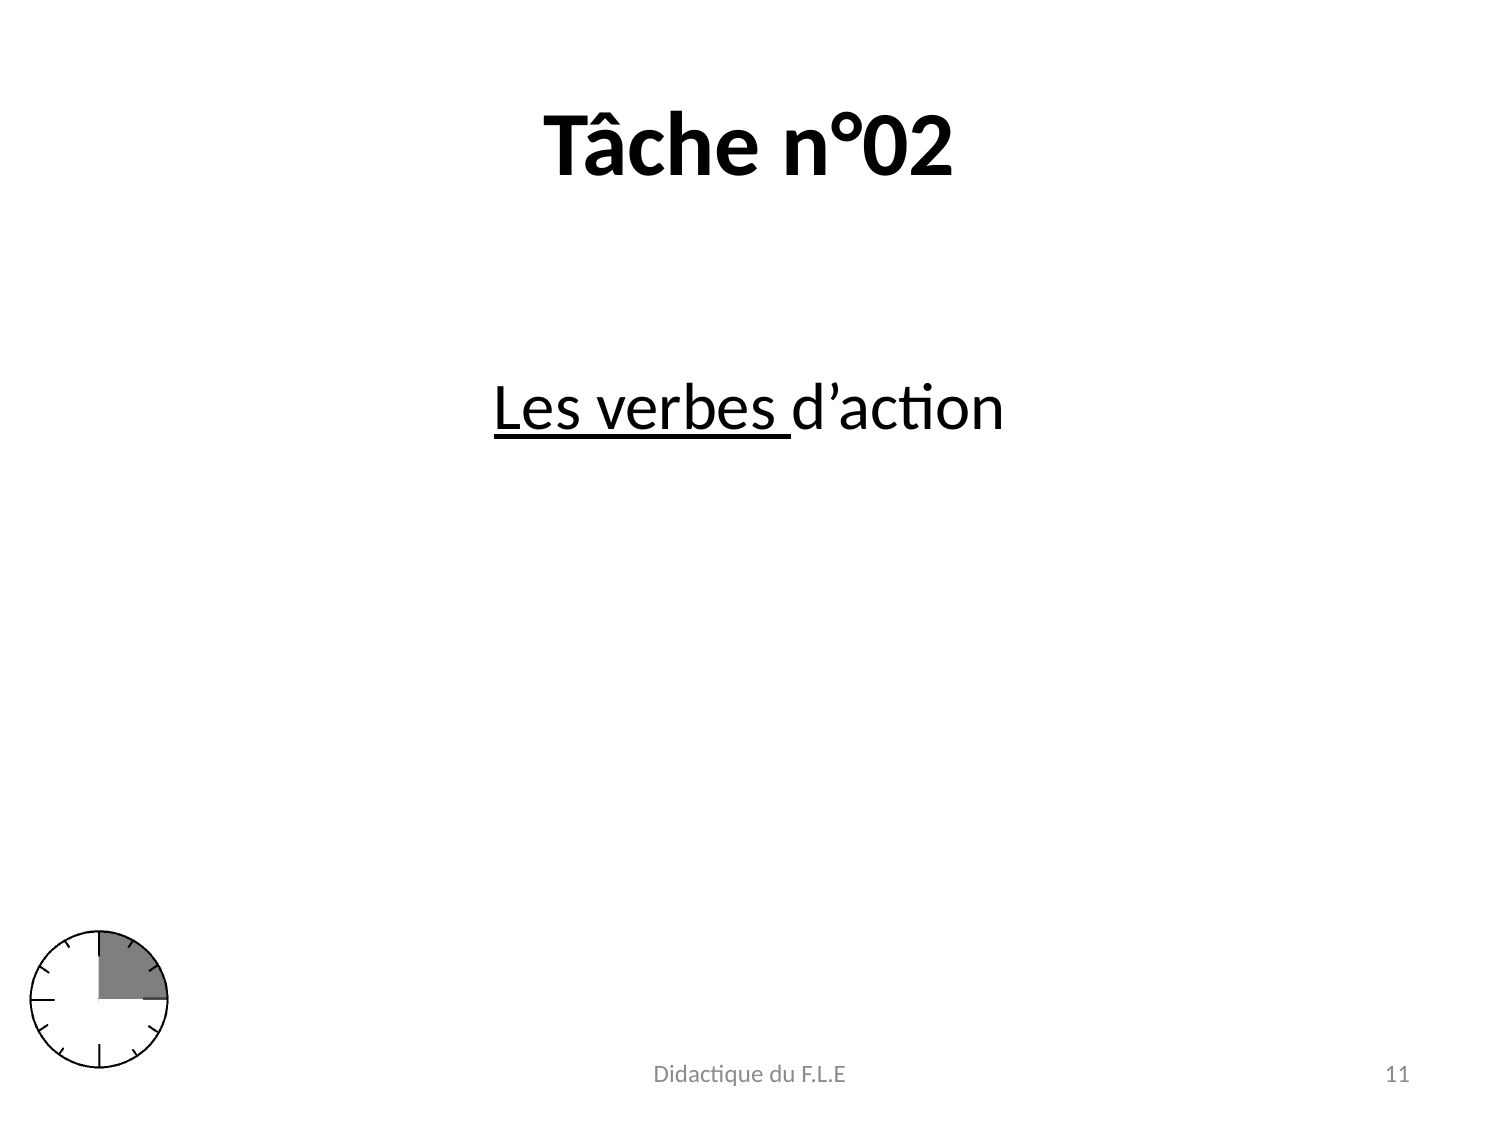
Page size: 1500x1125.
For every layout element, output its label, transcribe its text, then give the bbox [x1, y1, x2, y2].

list Les verbes d’action [75, 262, 1425, 1005]
footer Didactique du F.L.E [512, 1042, 988, 1103]
picture [23, 925, 179, 1075]
slide_number 11 [1074, 1042, 1425, 1103]
title Tâche n°02 [75, 45, 1425, 233]
